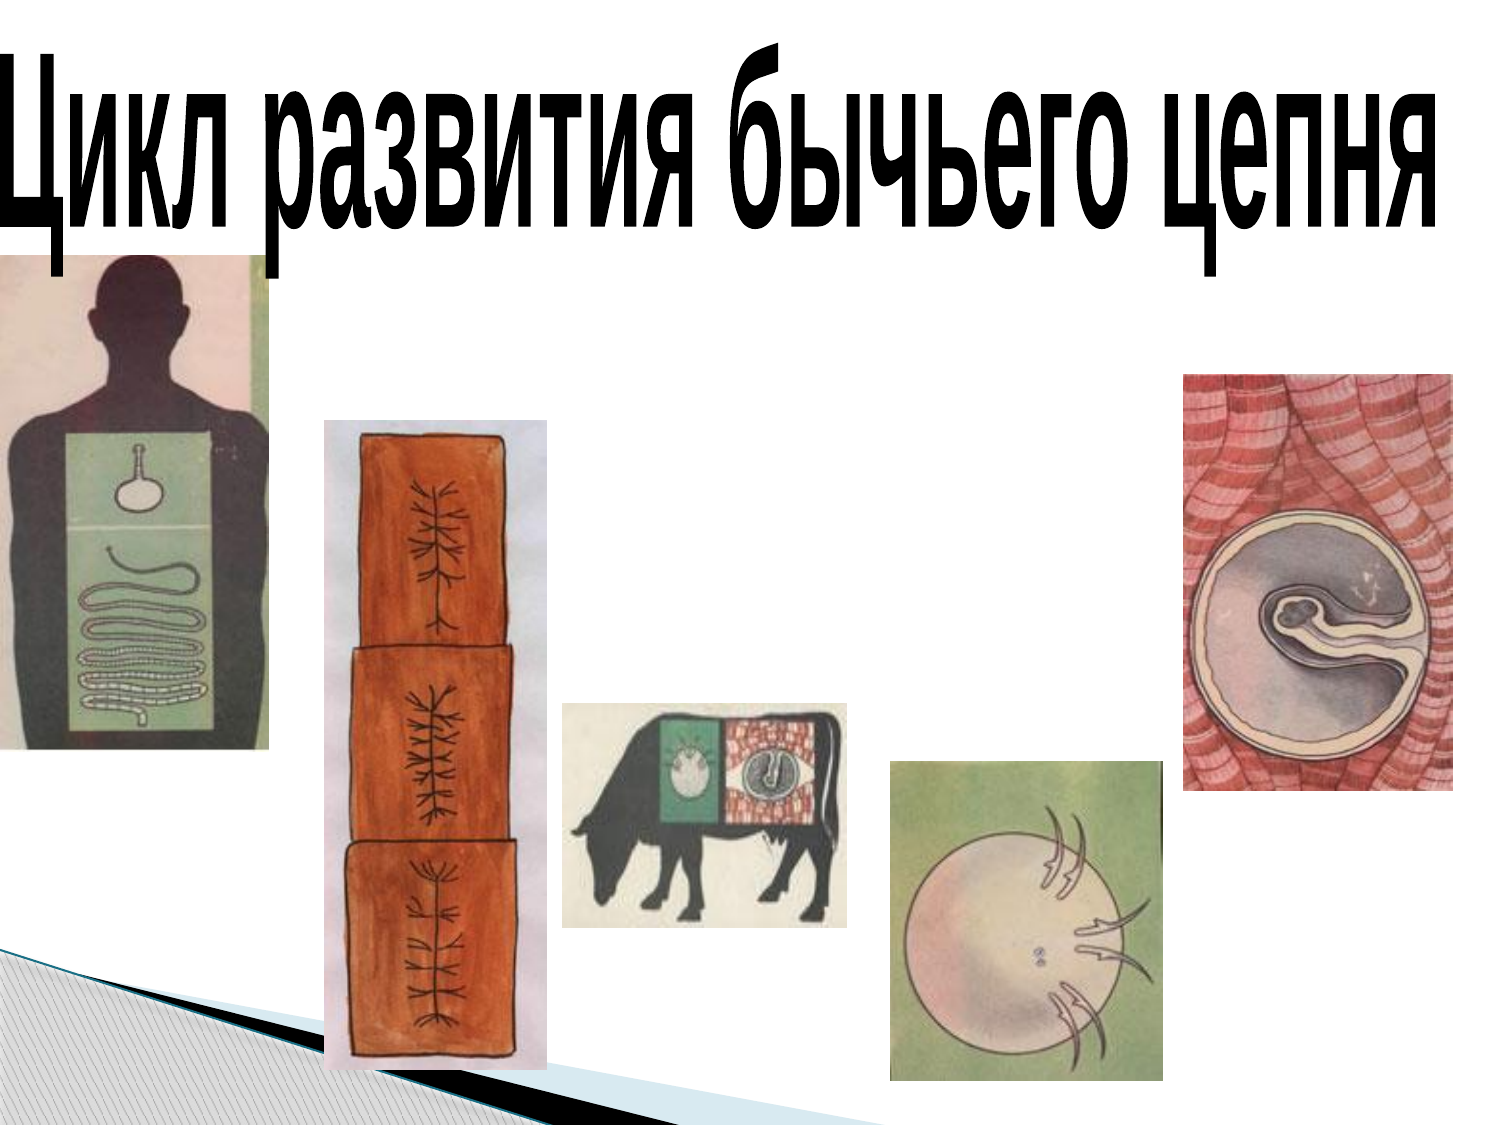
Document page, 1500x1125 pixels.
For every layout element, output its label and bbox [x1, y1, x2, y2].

picture [324, 420, 547, 1070]
picture [562, 702, 847, 928]
picture [0, 255, 269, 752]
picture [890, 761, 1163, 1081]
picture [1183, 374, 1453, 791]
